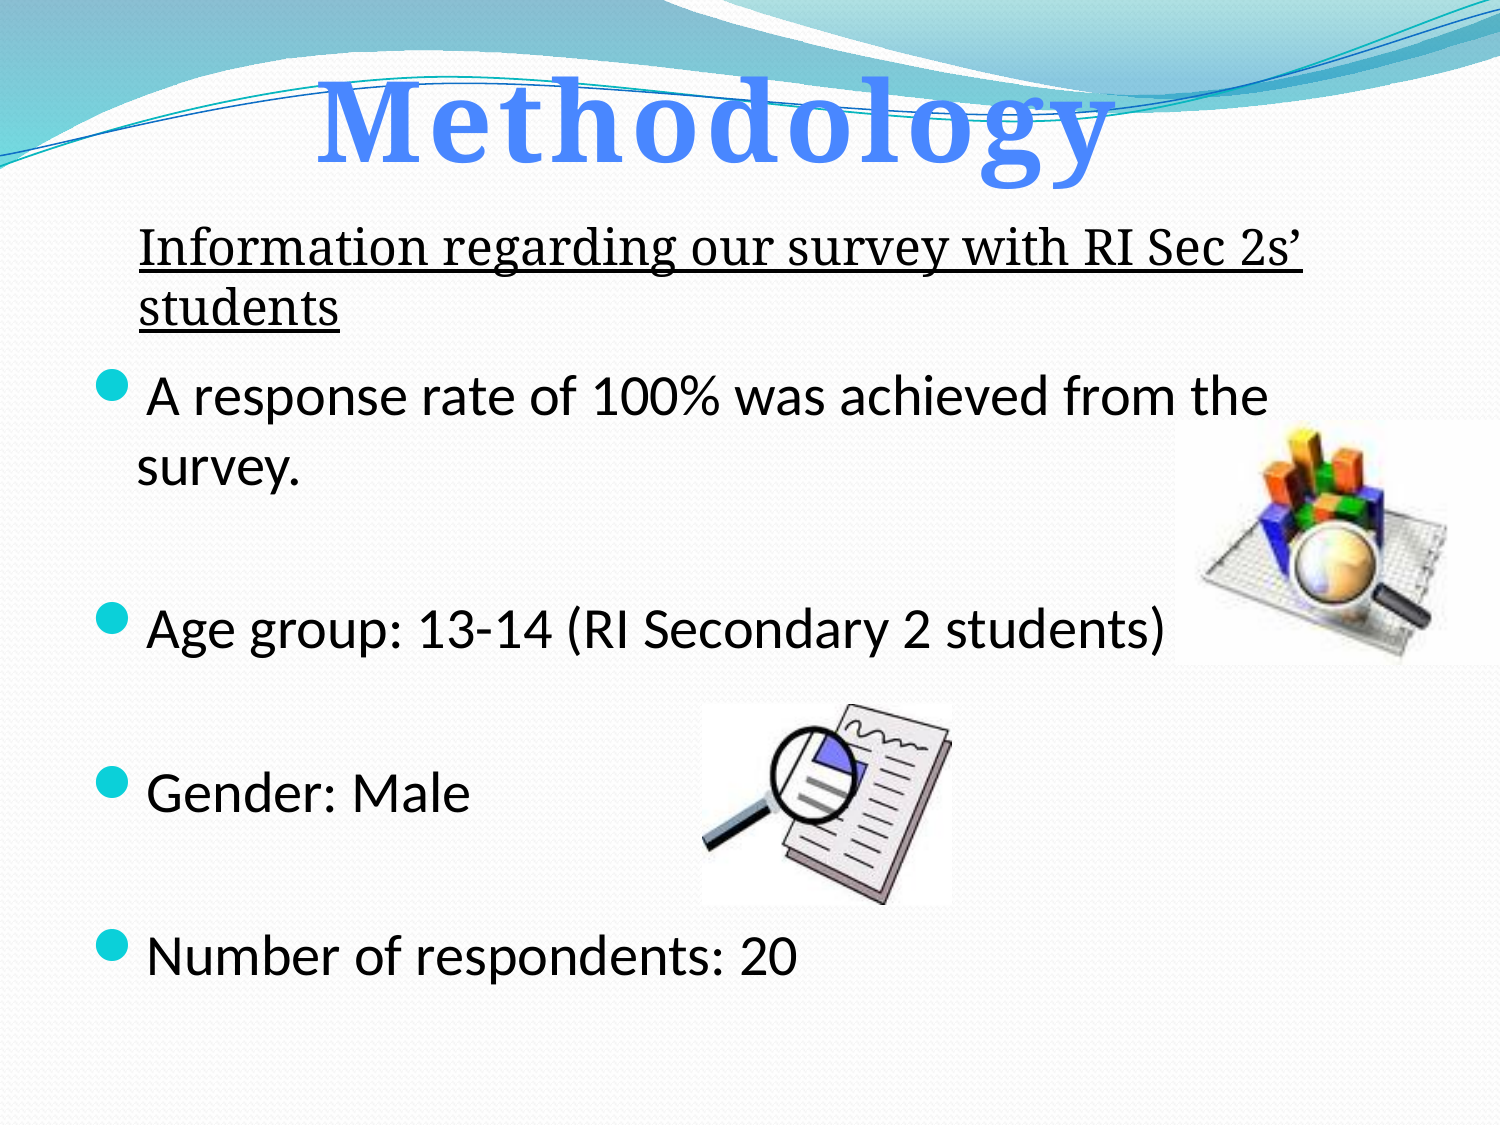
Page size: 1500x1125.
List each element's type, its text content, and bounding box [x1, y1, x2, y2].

picture [1174, 420, 1500, 665]
picture [702, 703, 952, 906]
text_box Methodology [300, 42, 1133, 193]
list A response rate of 100% was achieved from the survey. Age group: 13-14 (RI Secondary 2 students) Gender: Male Number of respondents: 20 [76, 349, 1427, 1093]
text_box Information regarding our survey with RI Sec 2s’ students [123, 208, 1412, 343]
